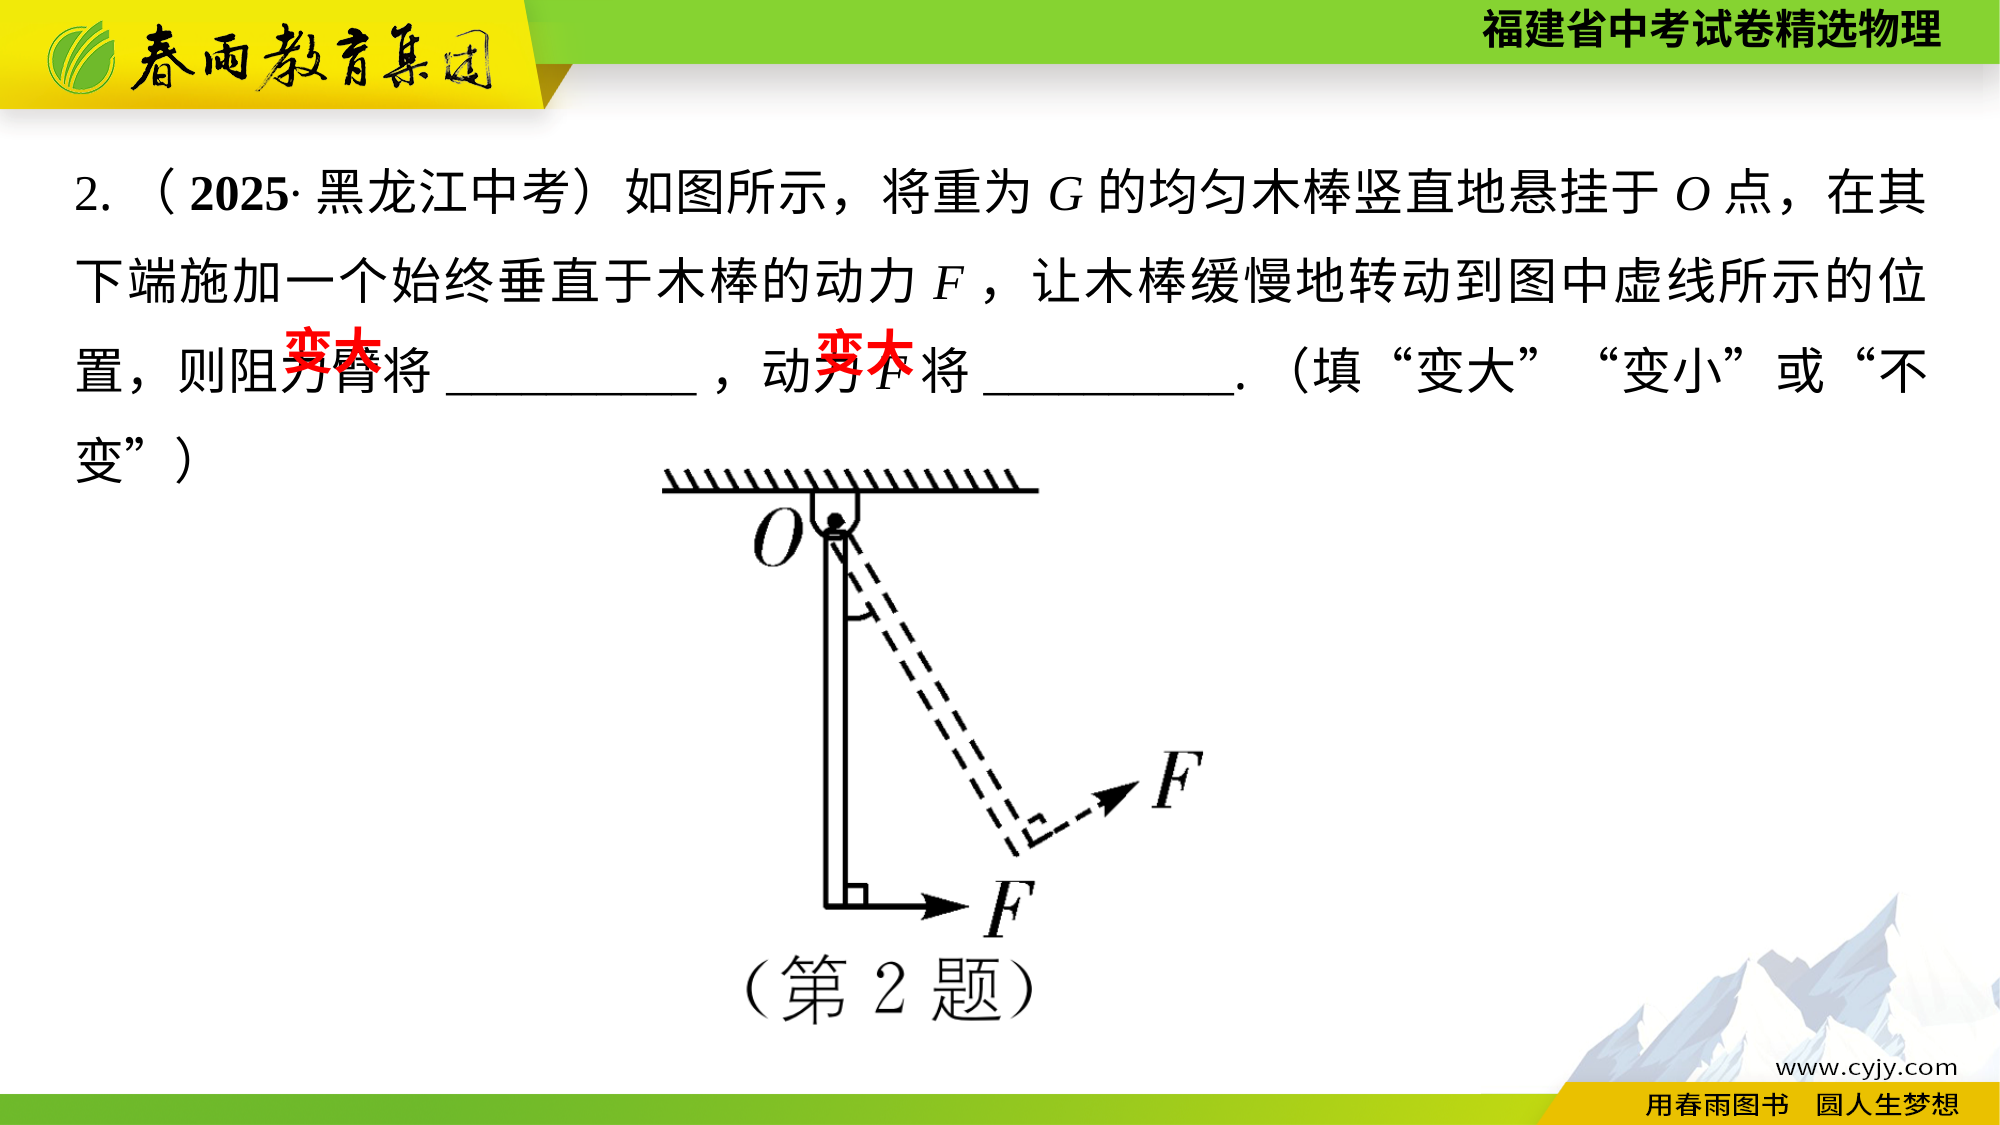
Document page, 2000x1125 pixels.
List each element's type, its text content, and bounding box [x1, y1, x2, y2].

picture [0, 0, 2000, 1125]
list 2.（2025∙黑龙江中考）如图所示，将重为G的均匀木棒竖直地悬挂于O点，在其下端施加一个始终垂直于木棒的动力F，让木棒缓慢地转动到图中虚线所示的位置，则阻力臂将__________，动力F将__________.（填“变大”“变小”或“不变”） [59, 122, 1944, 399]
text_box 变大 [800, 314, 931, 390]
text_box 变大 [268, 312, 449, 388]
